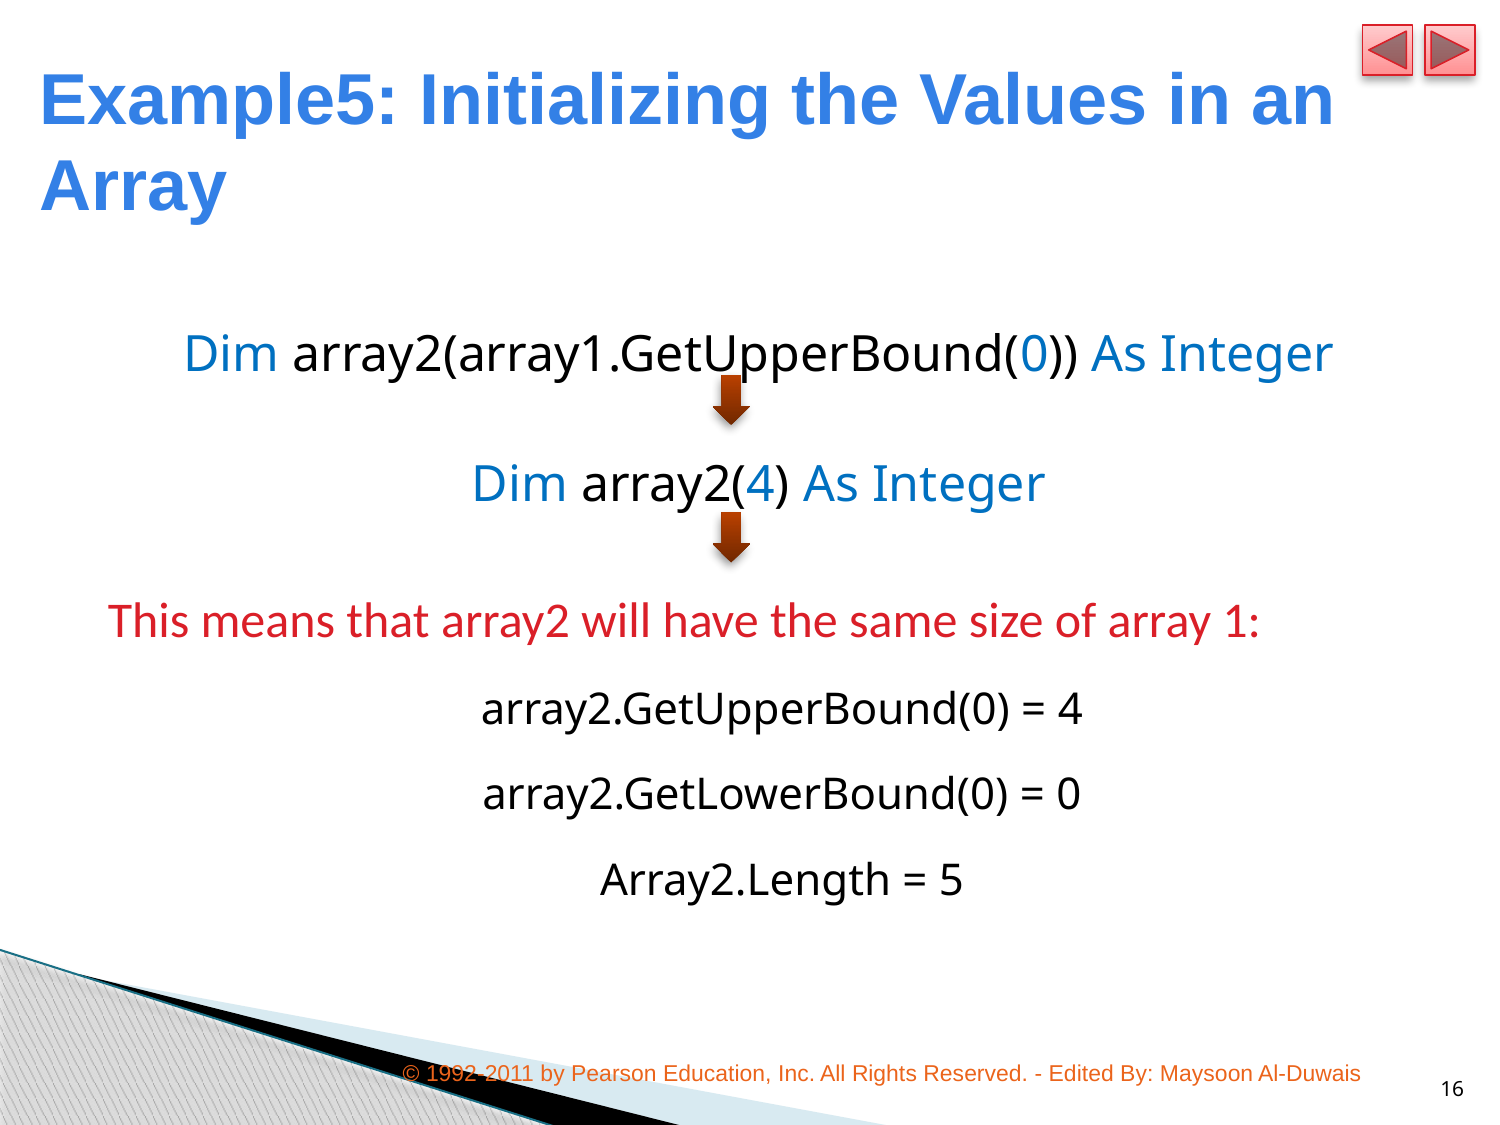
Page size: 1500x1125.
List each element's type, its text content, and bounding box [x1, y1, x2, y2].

text_box [712, 512, 751, 563]
title Example5: Initializing the Values in an Array [24, 45, 1450, 233]
list Dim array2(array1.GetUpperBound(0)) As Integer Dim array2(4) As Integer This means that array2 will have the same size of array 1: array2.GetUpperBound(0) = 4 array2.GetLowerBound(0) = 0 Array2.Length = 5 [74, 242, 1426, 986]
text_box [712, 375, 751, 426]
slide_number 16 [1418, 1051, 1479, 1112]
footer © 1992-2011 by Pearson Education, Inc. All Rights Reserved. - Edited By: Maysoon Al-Duwais [387, 1051, 1418, 1112]
